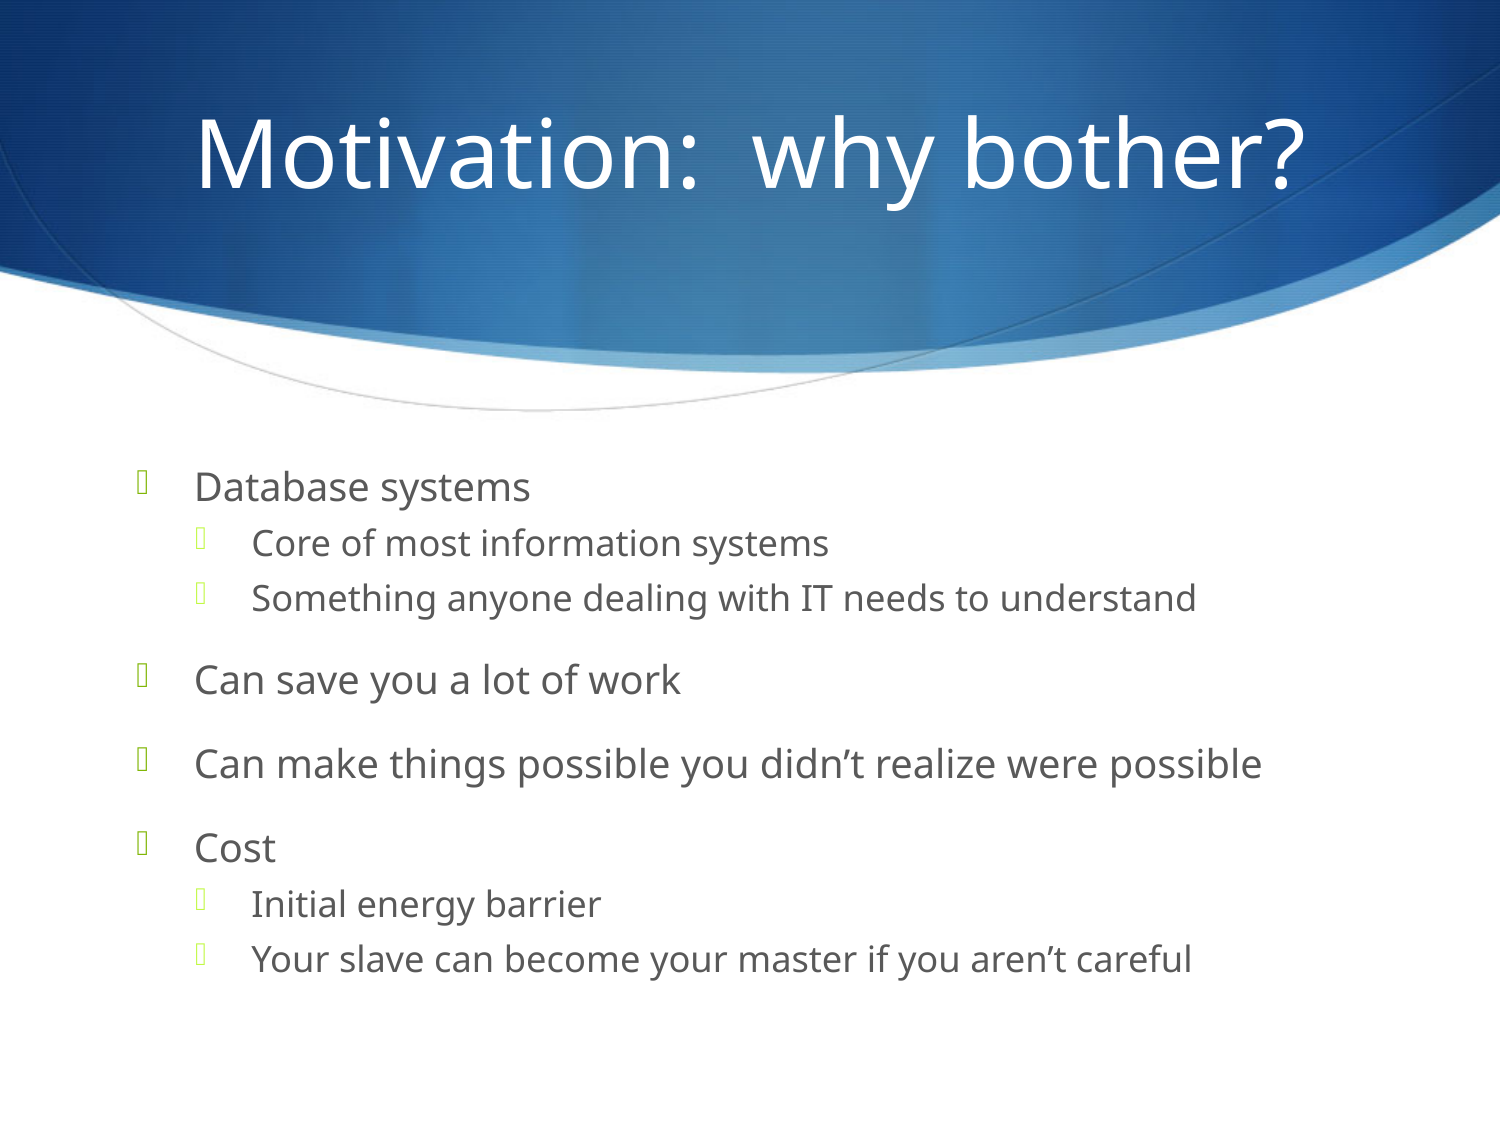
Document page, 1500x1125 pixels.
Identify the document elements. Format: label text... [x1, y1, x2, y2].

picture [0, 0, 1500, 1125]
title Motivation: why bother? [75, 56, 1425, 245]
list Database systems Core of most information systems Something anyone dealing with IT needs to understand Can save you a lot of work Can make things possible you didn’t realize were possible Cost Initial energy barrier Your slave can become your master if you aren’t careful [121, 454, 1379, 991]
